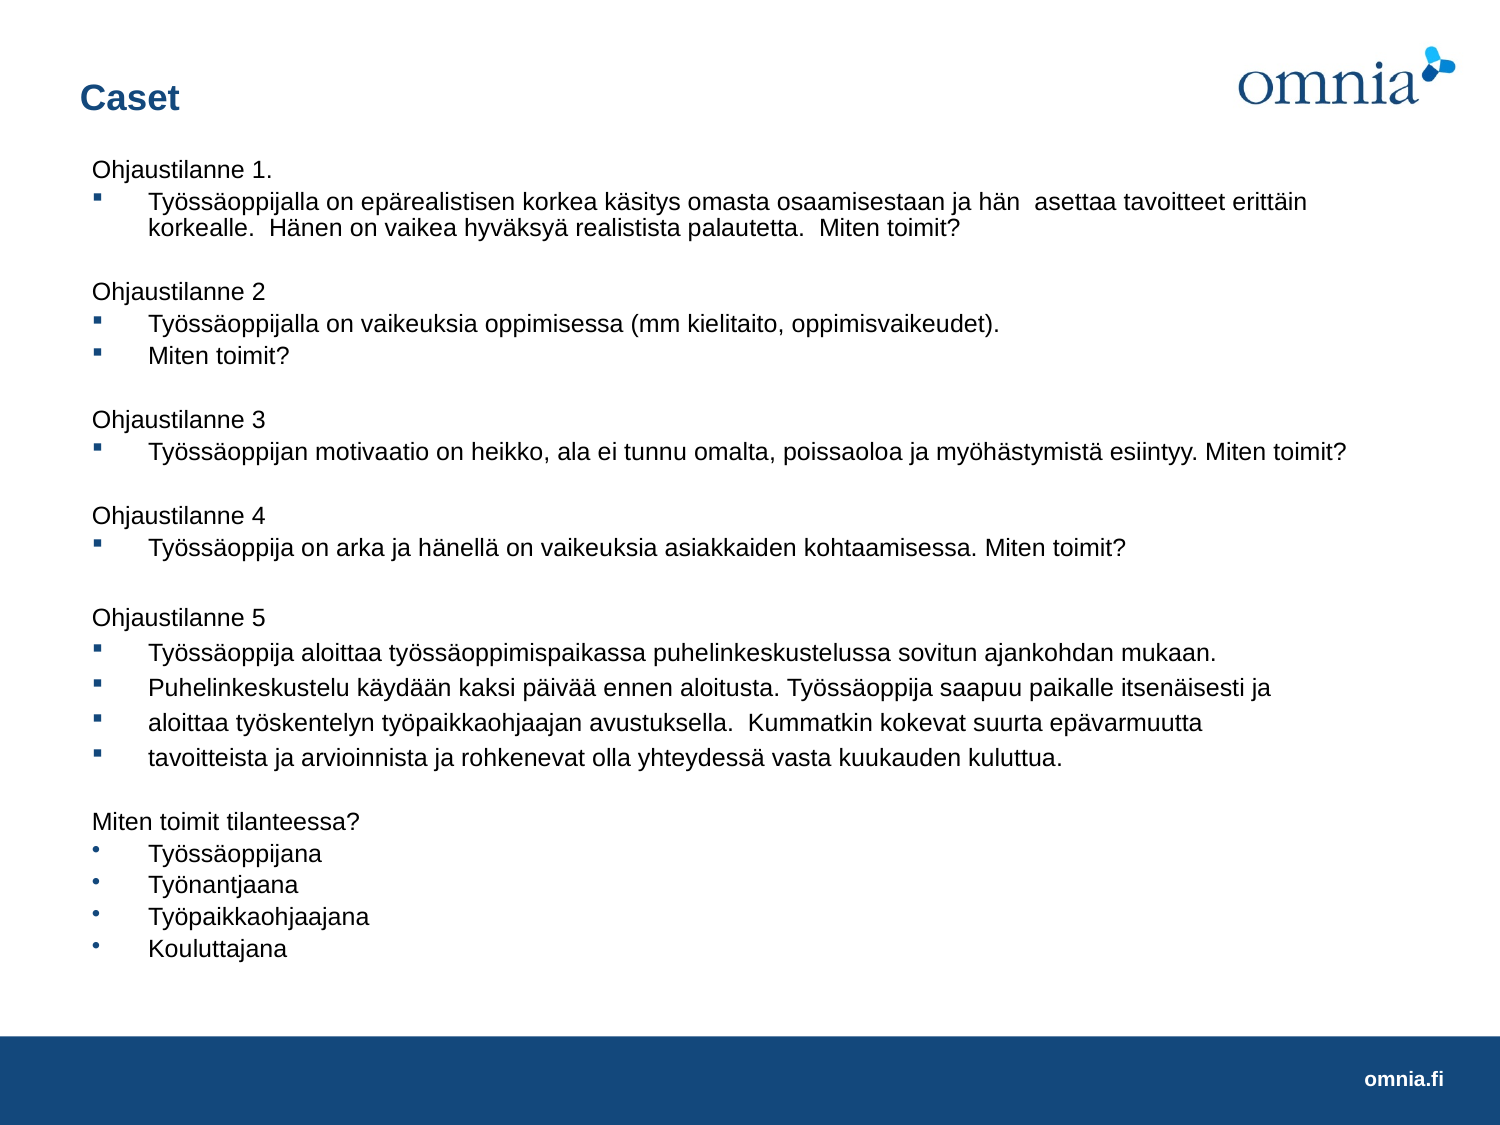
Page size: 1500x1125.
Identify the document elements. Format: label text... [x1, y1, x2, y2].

title Caset [64, 66, 1412, 126]
list Ohjaustilanne 1. Työssäoppijalla on epärealistisen korkea käsitys omasta osaamisestaan ja hän asettaa tavoitteet erittäin korkealle. Hänen on vaikea hyväksyä realistista palautetta. Miten toimit? Ohjaustilanne 2 Työssäoppijalla on vaikeuksia oppimisessa (mm kielitaito, oppimisvaikeudet). Miten toimit? Ohjaustilanne 3 Työssäoppijan motivaatio on heikko, ala ei tunnu omalta, poissaoloa ja myöhästymistä esiintyy. Miten toimit? Ohjaustilanne 4 Työssäoppija on arka ja hänellä on vaikeuksia asiakkaiden kohtaamisessa. Miten toimit? Ohjaustilanne 5 Työssäoppija aloittaa työssäoppimispaikassa puhelinkeskustelussa sovitun ajankohdan mukaan. Puhelinkeskustelu käydään kaksi päivää ennen aloitusta. Työssäoppija saapuu paikalle itsenäisesti ja aloittaa työskentelyn työpaikkaohjaajan avustuksella. Kummatkin kokevat suurta epävarmuutta tavoitteista ja arvioinnista ja rohkenevat olla yhteydessä vasta kuukauden kuluttua. Miten toimit tilanteessa? Työssäoppijana Työnantjaana Työpaikkaohjaajana Kouluttajana [76, 149, 1424, 1024]
picture [1222, 30, 1471, 120]
